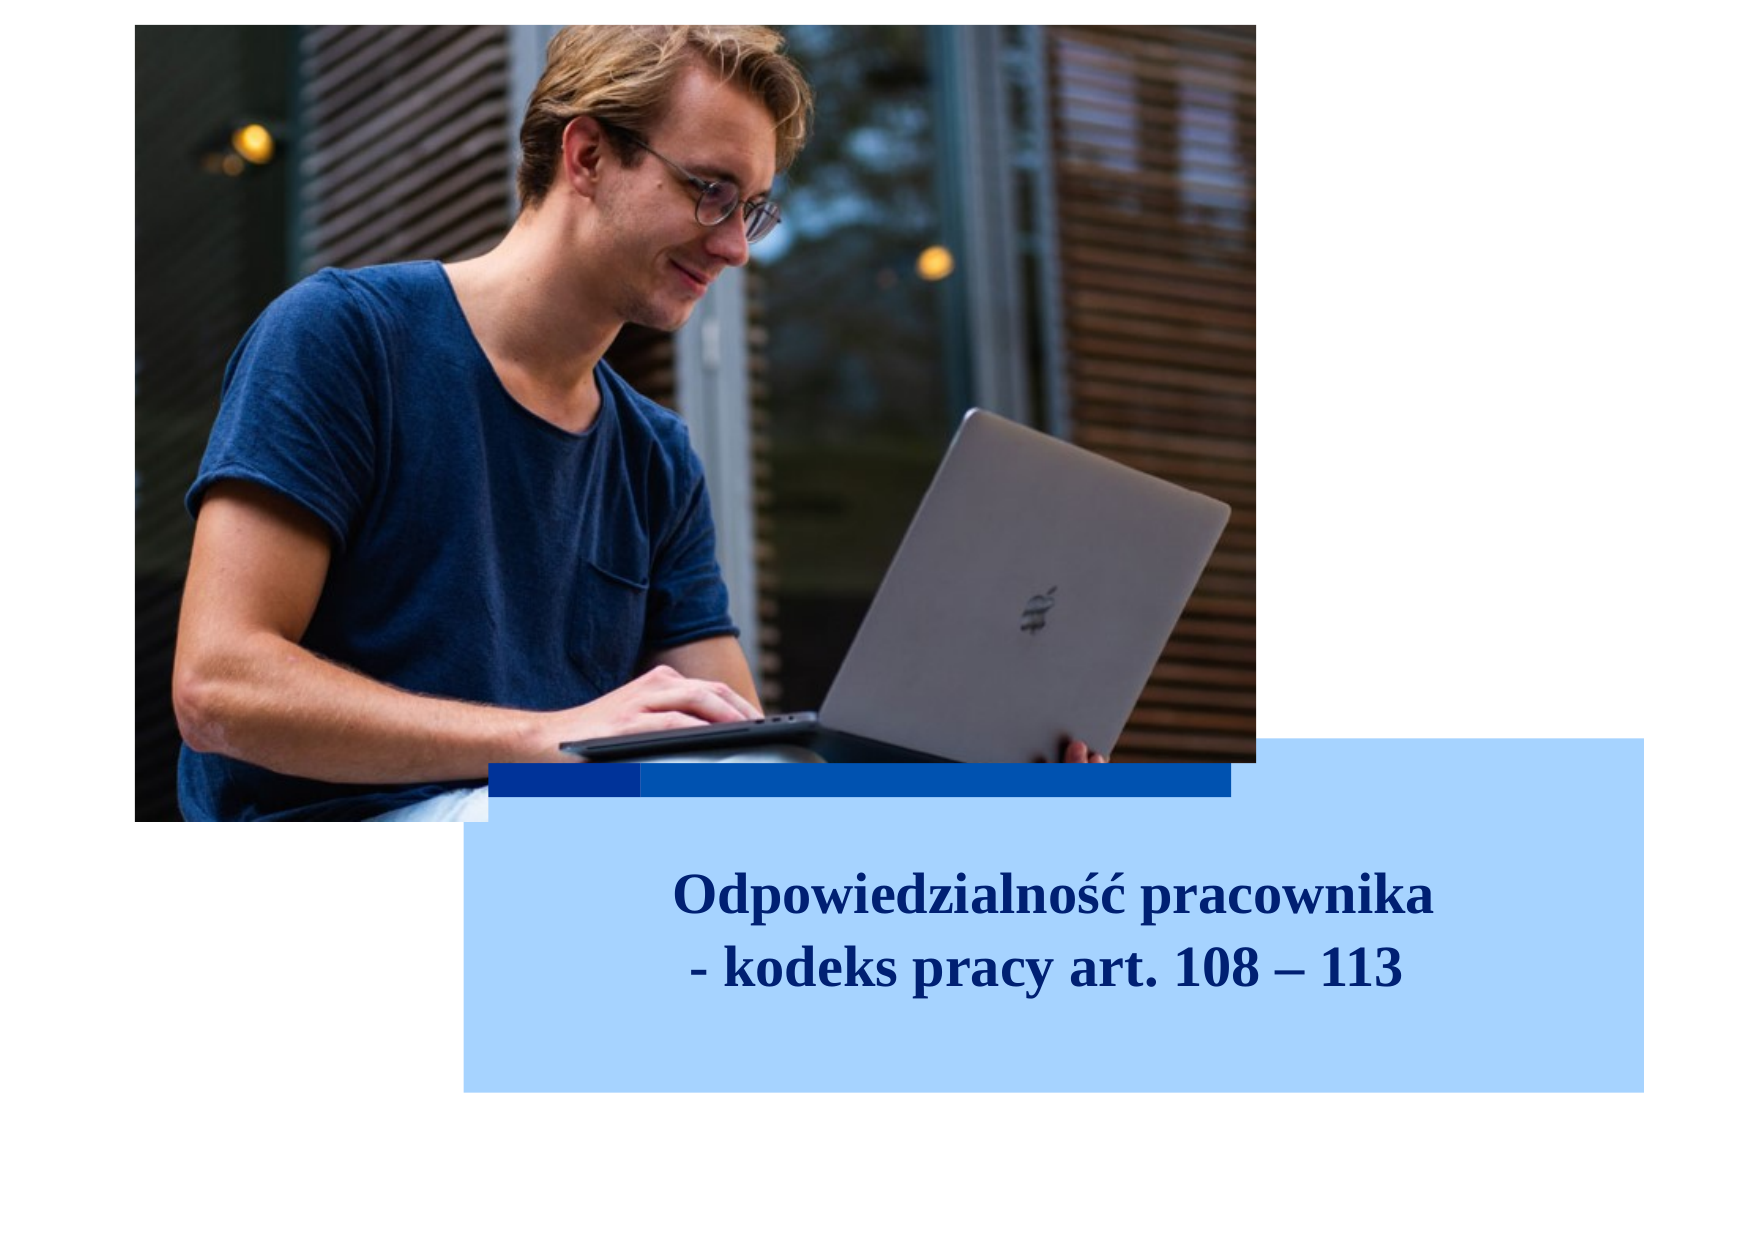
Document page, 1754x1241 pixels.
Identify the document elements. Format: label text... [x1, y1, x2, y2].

title Odpowiedzialność pracownika - kodeks pracy art. 108 – 113 [522, 852, 1586, 1069]
picture [109, 0, 1257, 823]
